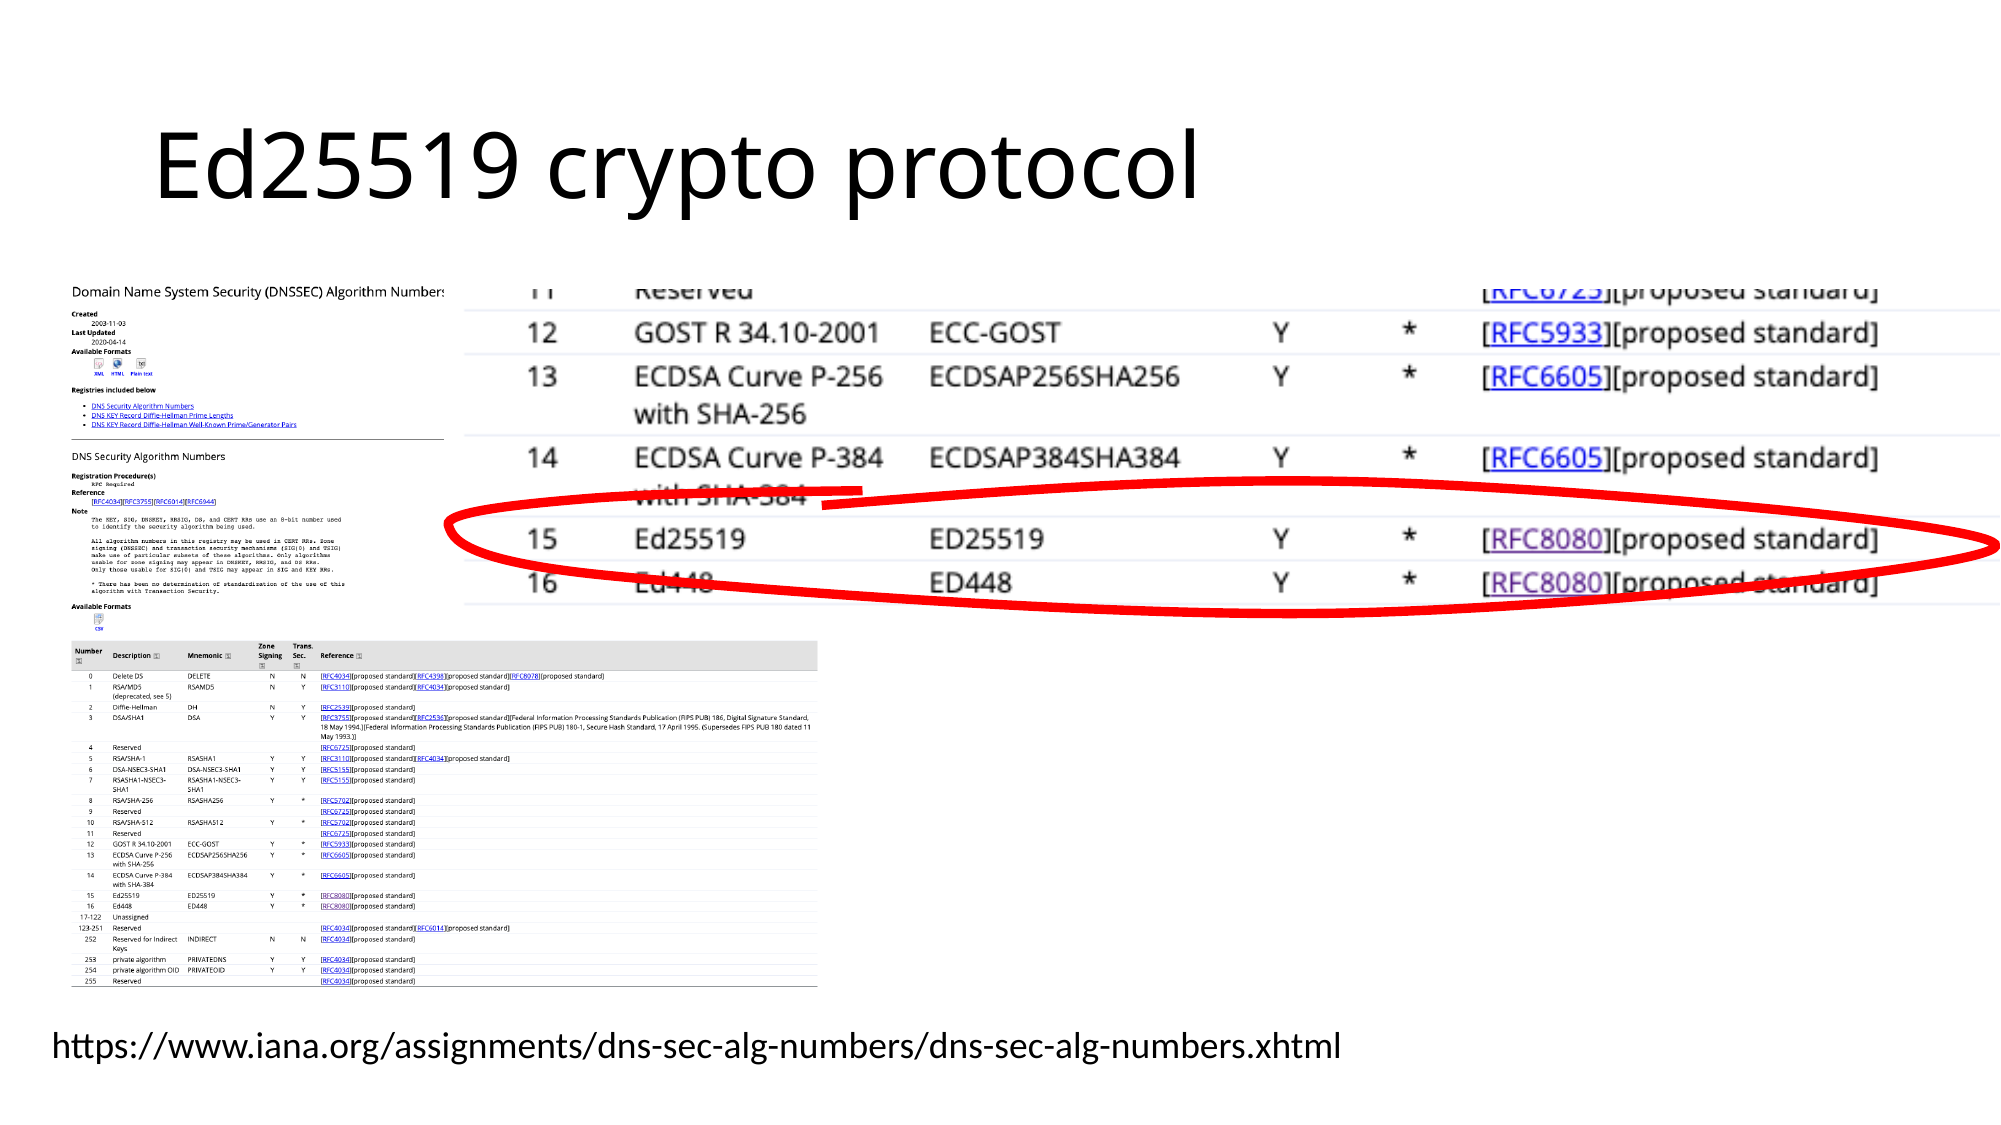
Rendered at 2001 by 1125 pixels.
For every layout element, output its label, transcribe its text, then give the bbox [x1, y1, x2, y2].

text_box https://www.iana.org/assignments/dns-sec-alg-numbers/dns-sec-alg-numbers.xhtml [36, 1013, 1416, 1073]
title Ed25519 crypto protocol [137, 59, 1863, 278]
picture [444, 289, 2000, 615]
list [62, 277, 826, 992]
